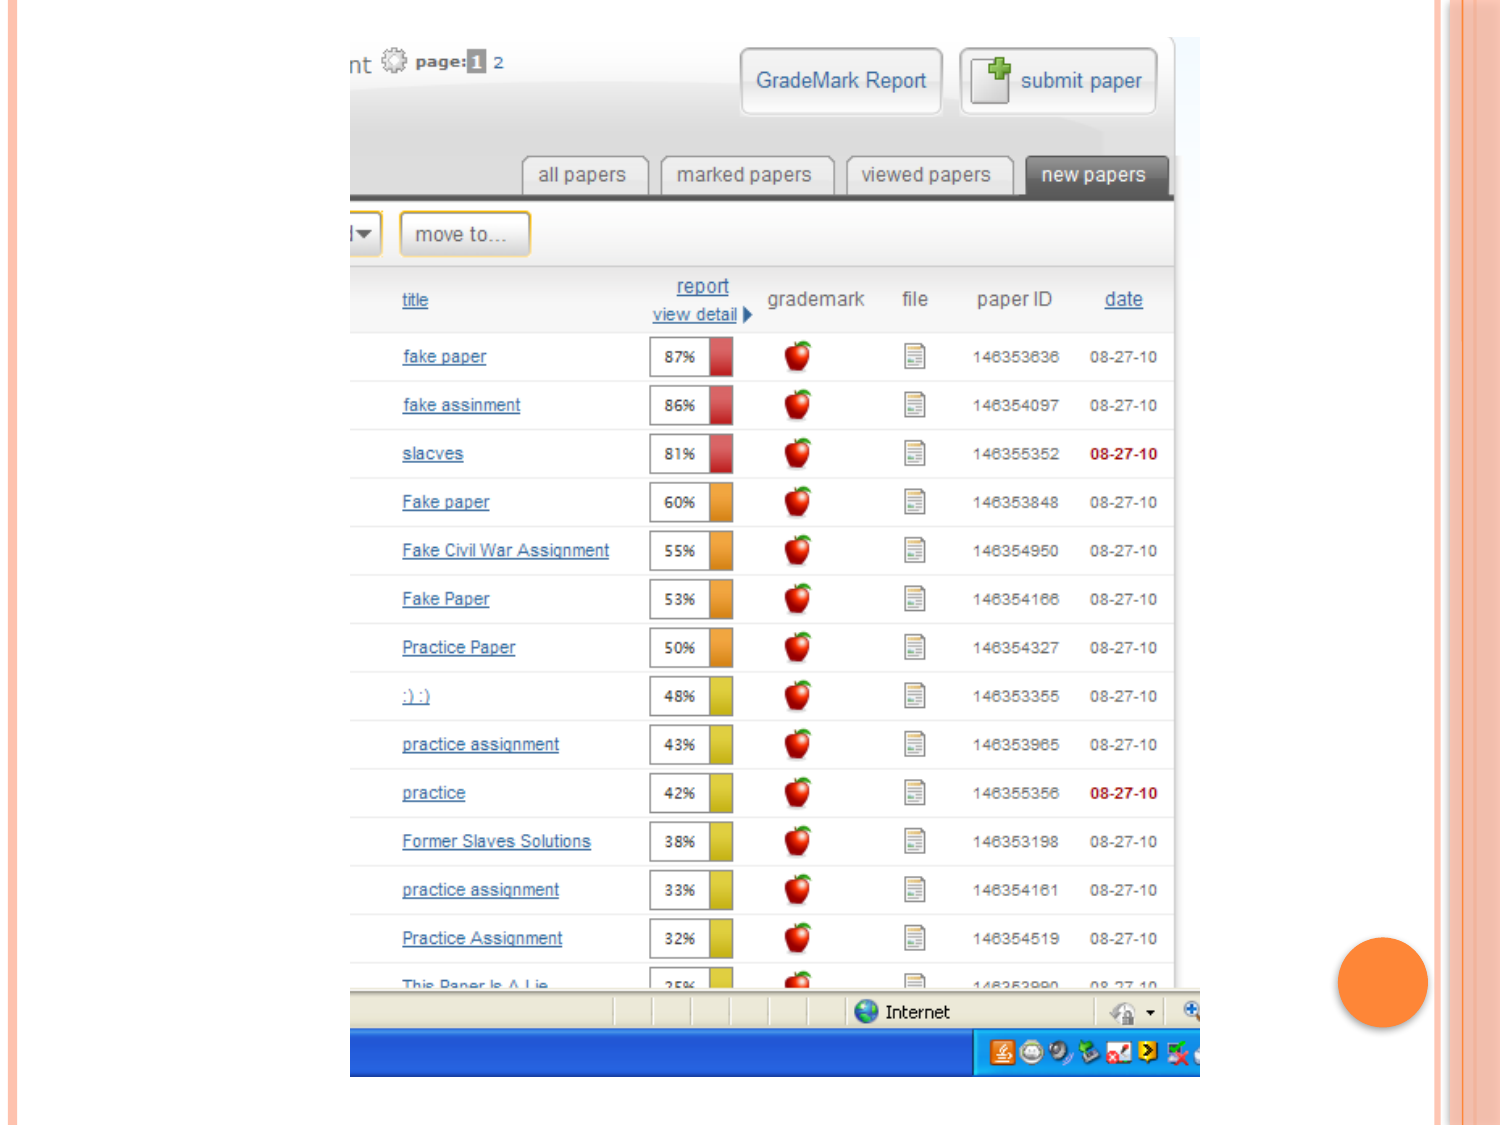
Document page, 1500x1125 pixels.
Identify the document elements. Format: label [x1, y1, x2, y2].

picture [349, 36, 1201, 1077]
